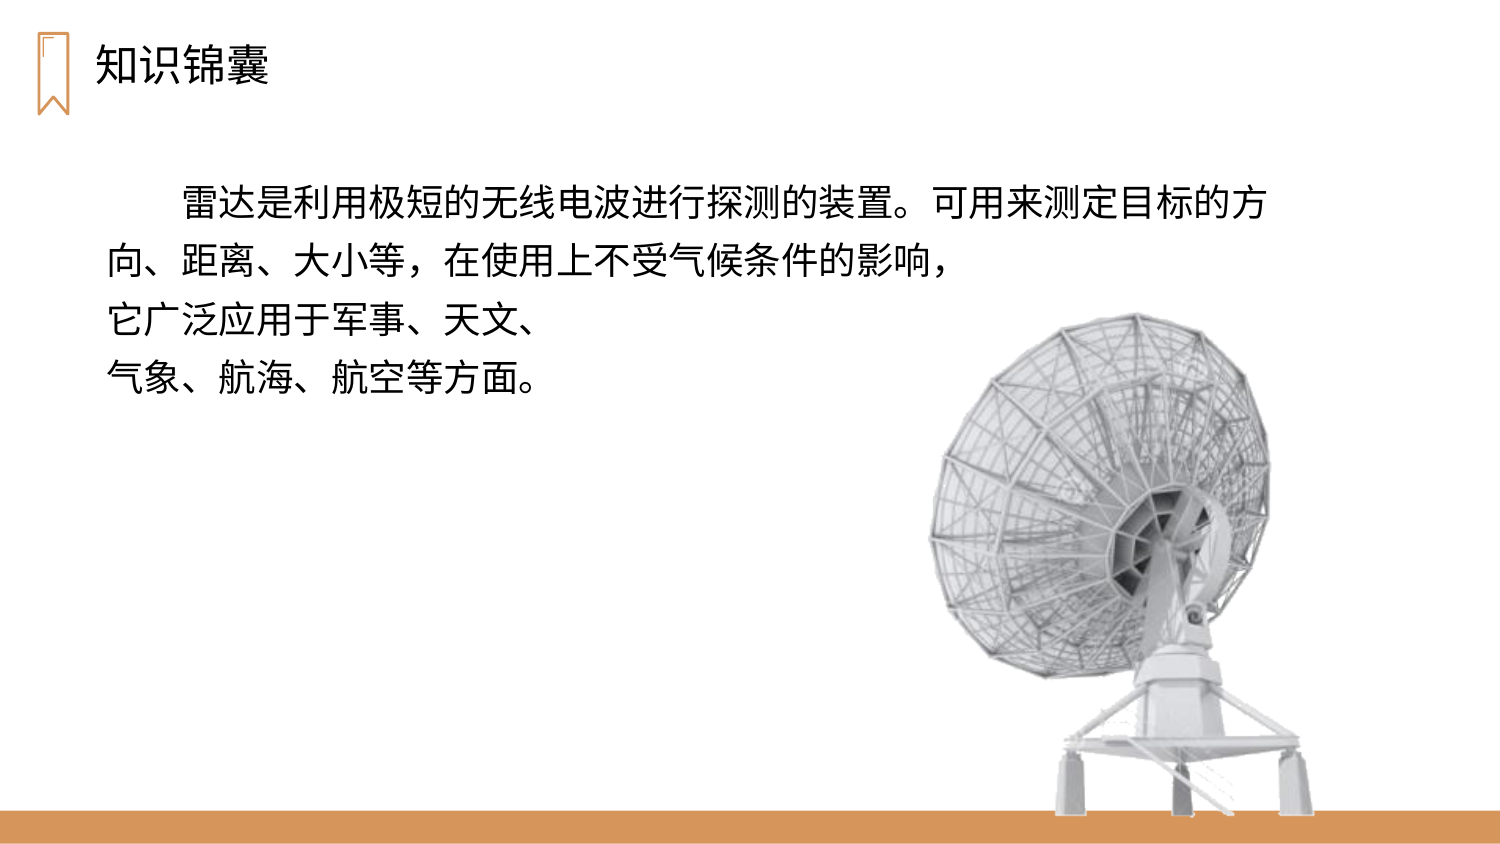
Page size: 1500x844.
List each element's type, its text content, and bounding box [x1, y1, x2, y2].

text_box 雷达是利用极短的无线电波进行探测的装置。可用来测定目标的方向、距离、大小等，在使用上不受气候条件的影响， 它广泛应用于军事、天文、 气象、航海、航空等方面。 [94, 159, 1285, 405]
picture [845, 297, 1379, 824]
text_box 知识锦囊 [83, 32, 282, 96]
